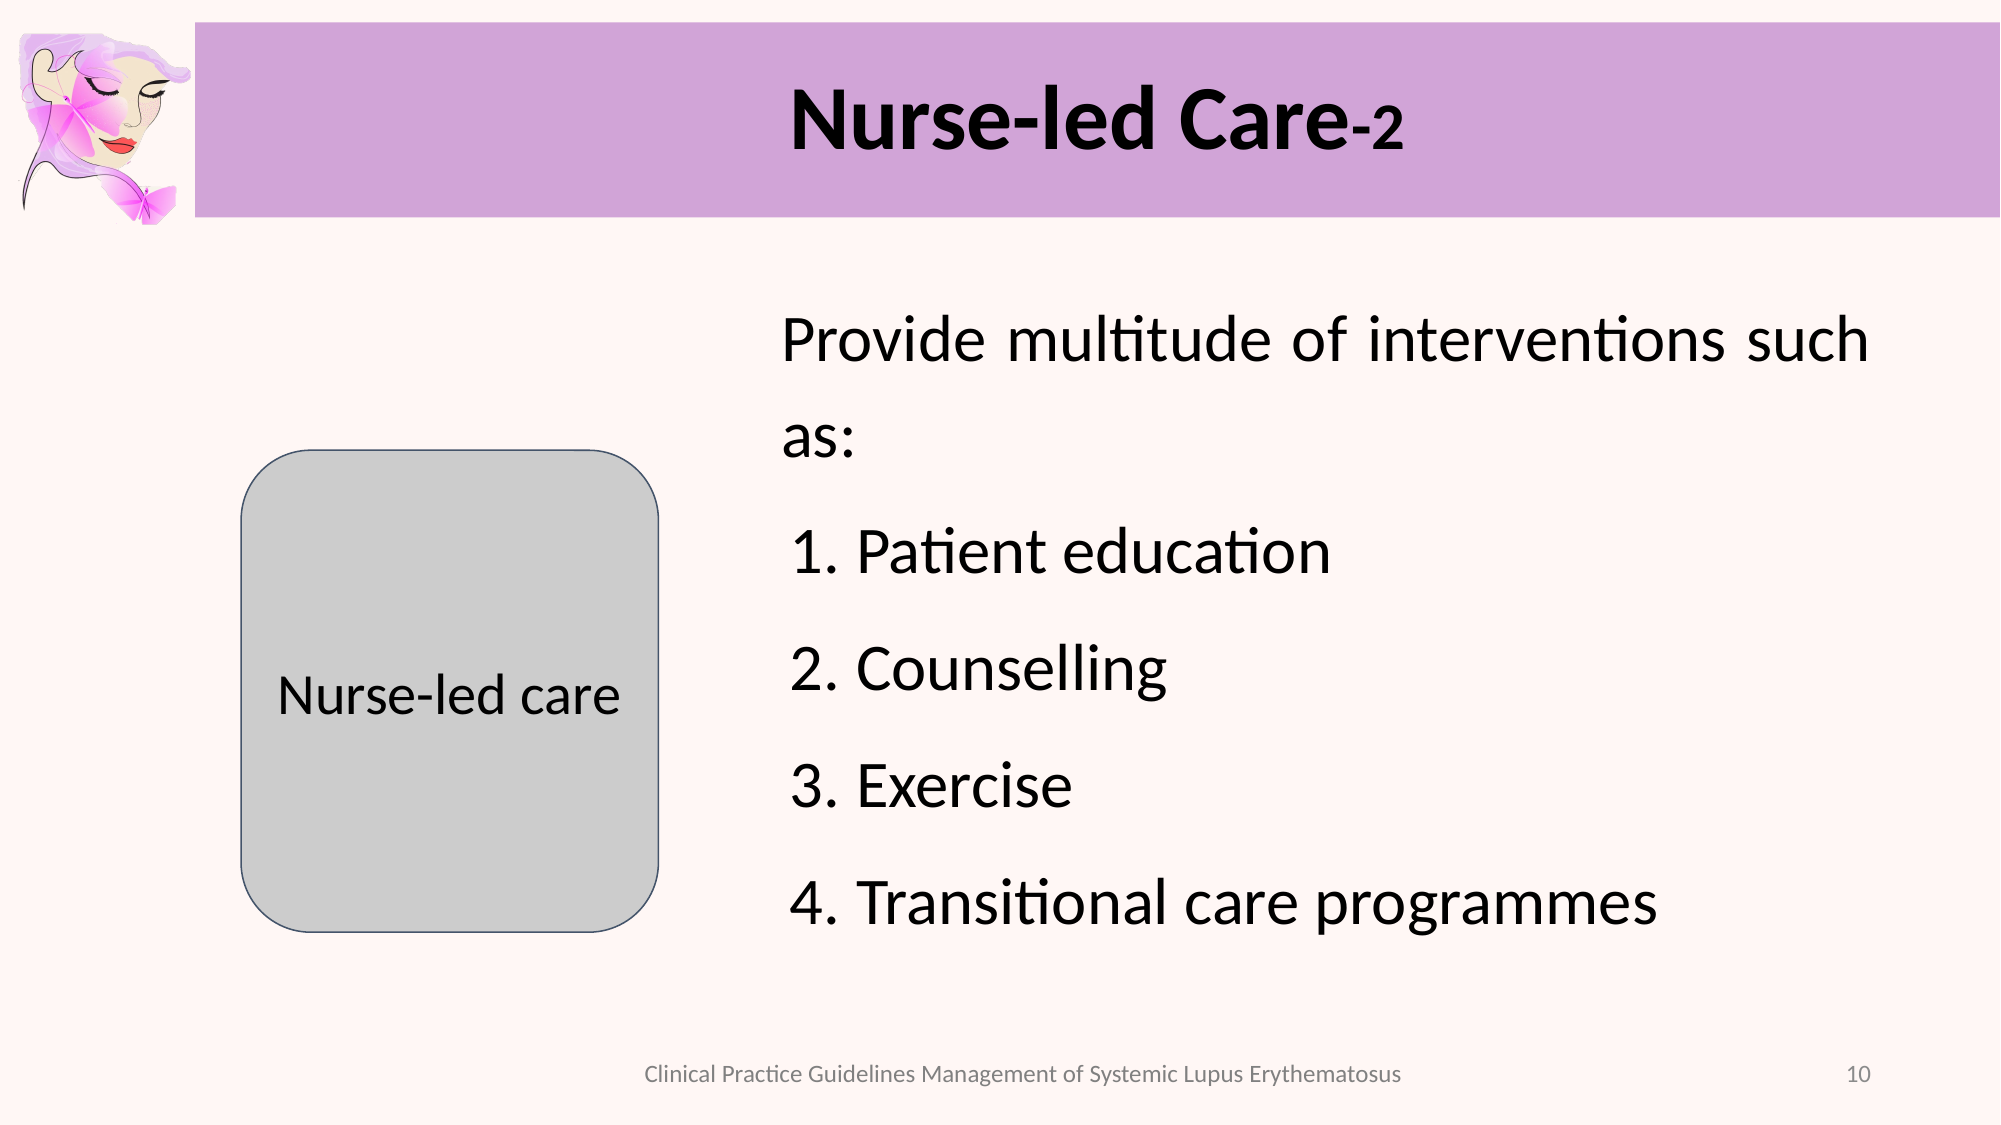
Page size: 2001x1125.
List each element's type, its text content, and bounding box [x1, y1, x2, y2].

title Nurse-led Care-2 [195, 22, 2000, 218]
picture [0, 10, 212, 250]
list Provide multitude of interventions such as: Patient education Counselling Exercise Transitional care programmes [766, 271, 1887, 893]
text_box Nurse-led care [241, 450, 659, 933]
slide_number 10 [1436, 1042, 1887, 1103]
